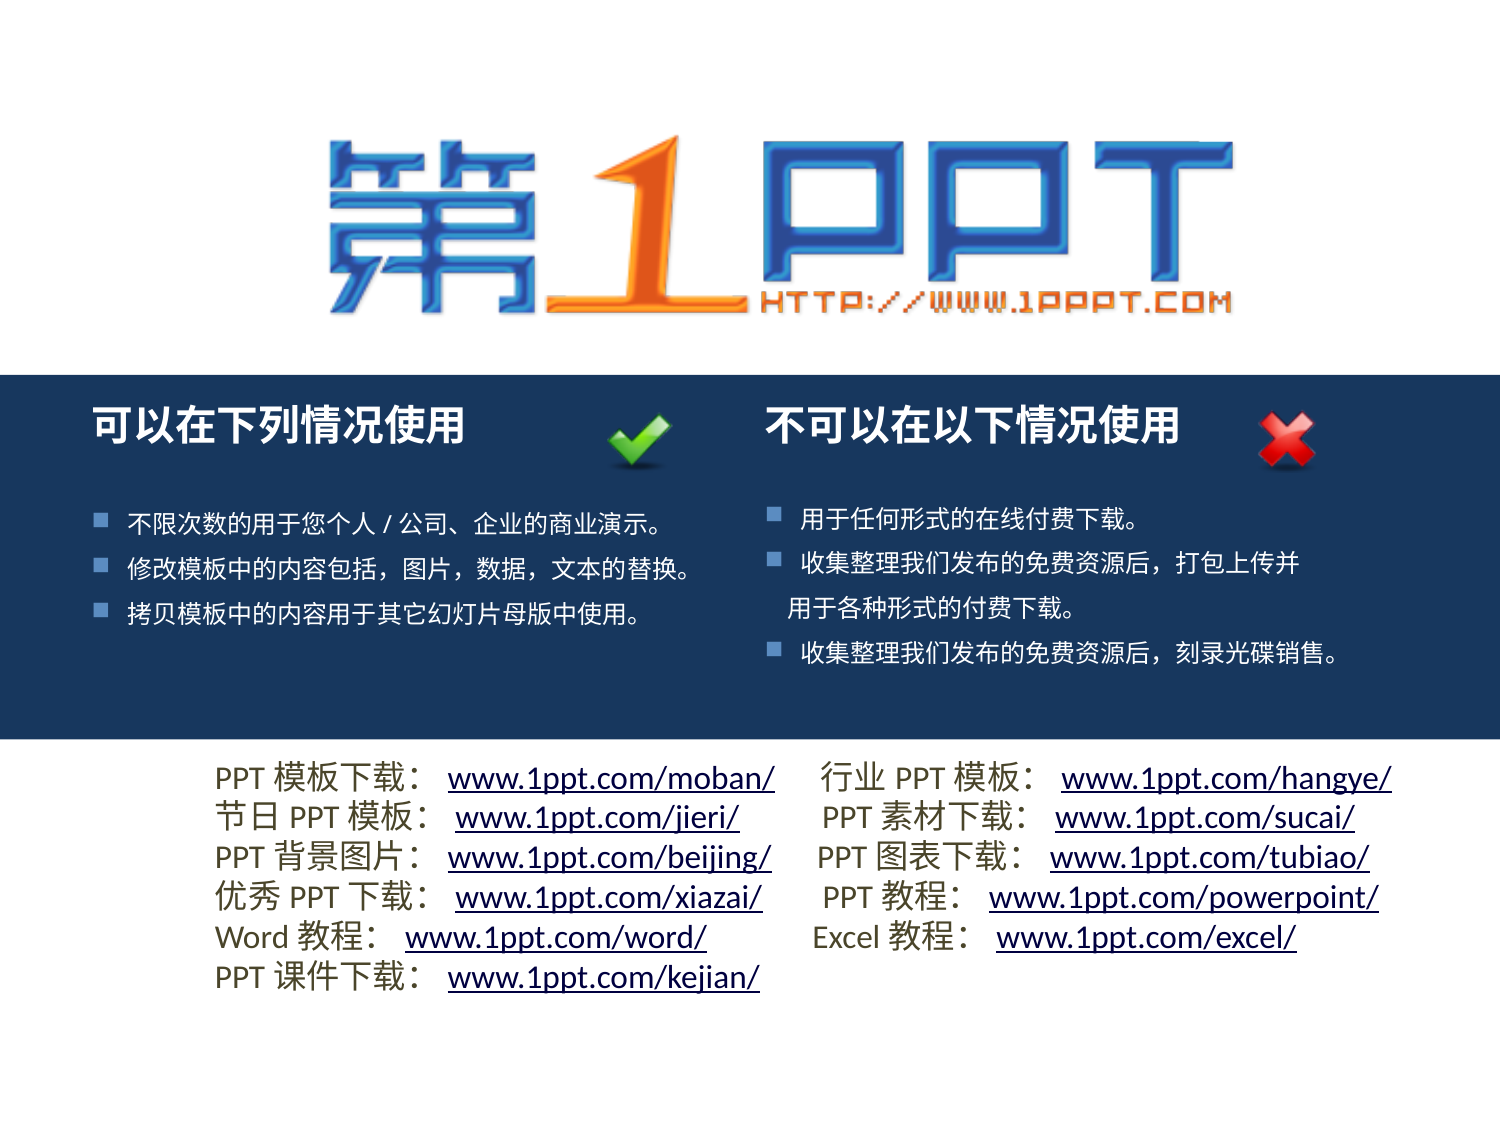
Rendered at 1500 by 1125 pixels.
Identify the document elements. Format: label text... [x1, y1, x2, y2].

picture [307, 117, 1259, 339]
text_box PPT模板下载：www.1ppt.com/moban/ 行业PPT模板：www.1ppt.com/hangye/ 节日PPT模板：www.1ppt.com/jieri/ PPT素材下载：www.1ppt.com/sucai/ PPT背景图片：www.1ppt.com/beijing/ PPT图表下载：www.1ppt.com/tubiao/ 优秀PPT下载：www.1ppt.com/xiazai/ PPT教程：www.1ppt.com/powerpoint/ Word教程：www.1ppt.com/word/ Excel教程：www.1ppt.com/excel/ PPT课件下载：www.1ppt.com/kejian/ [198, 740, 1500, 1096]
text_box [0, 374, 1500, 740]
picture [607, 407, 673, 473]
text_box 不可以在以下情况使用 用于任何形式的在线付费下载。 收集整理我们发布的免费资源后，打包上传并 用于各种形式的付费下载。 收集整理我们发布的免费资源后，刻录光碟销售。 [750, 391, 1424, 716]
picture [1253, 407, 1319, 473]
text_box 可以在下列情况使用 不限次数的用于您个人/公司、企业的商业演示。 修改模板中的内容包括，图片，数据，文本的替换。 拷贝模板中的内容用于其它幻灯片母版中使用。 [76, 391, 750, 716]
